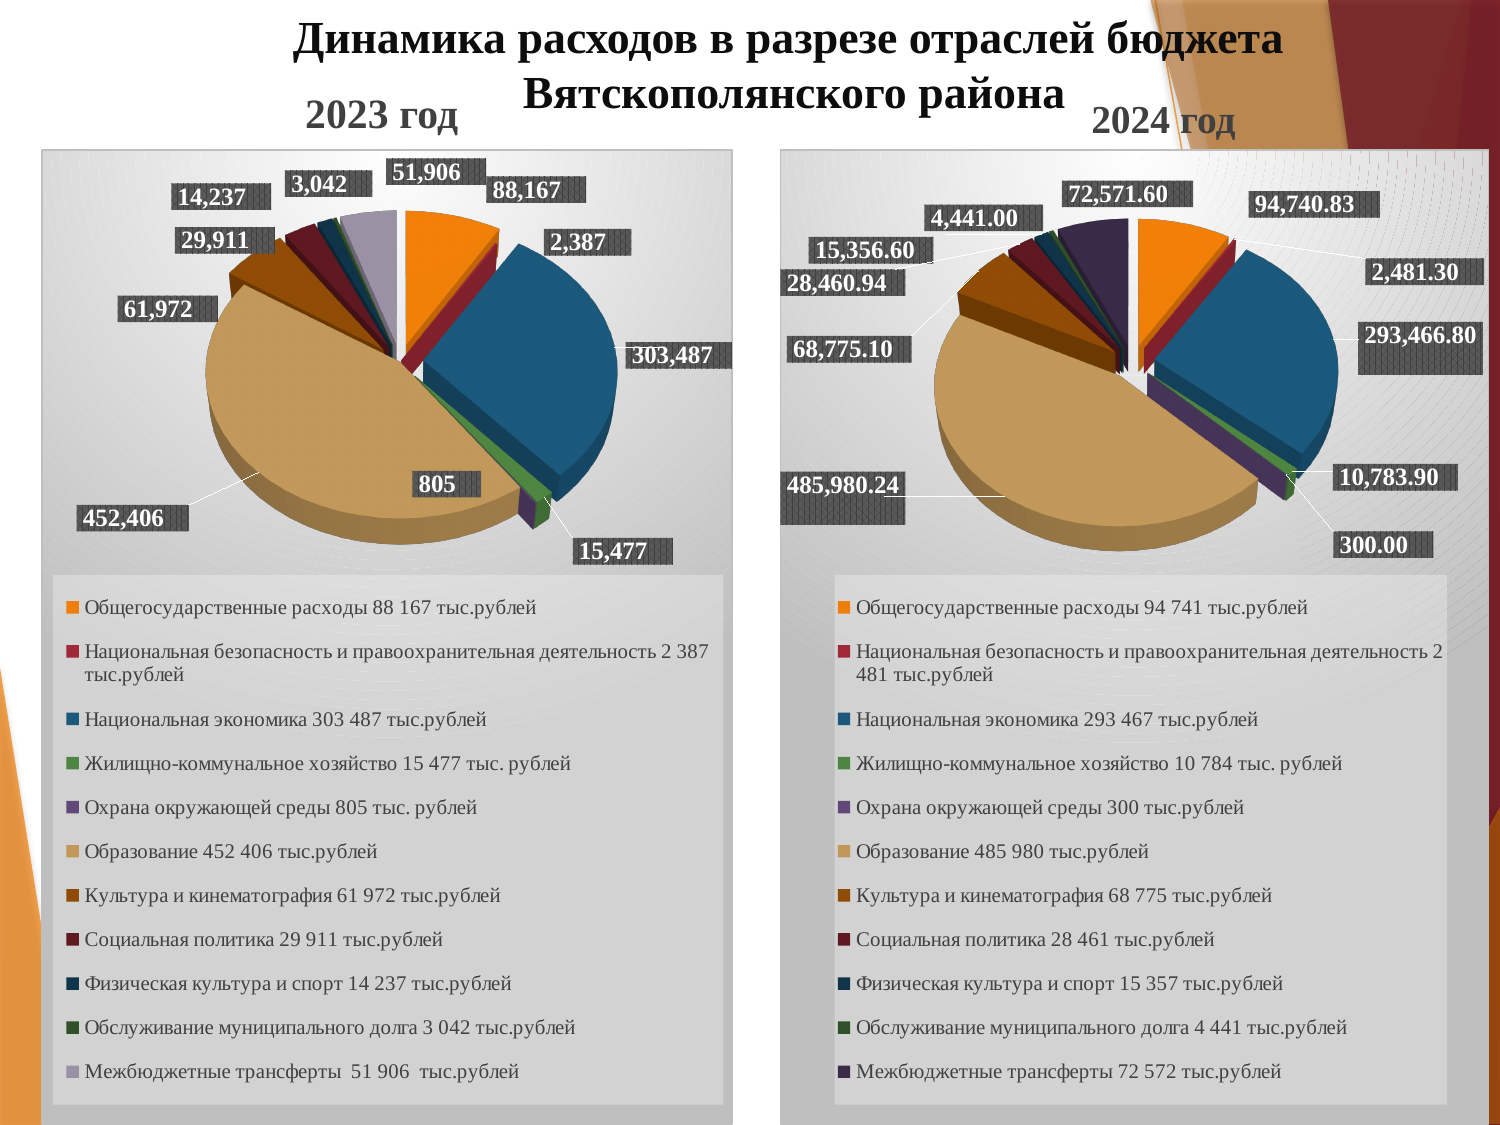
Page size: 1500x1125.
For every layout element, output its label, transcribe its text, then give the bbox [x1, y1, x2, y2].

chart [40, 148, 733, 1125]
title Динамика расходов в разрезе отраслей бюджета Вятскополянского района [76, 0, 1500, 95]
list 2024 год [1021, 73, 1306, 147]
list 2023 год [69, 78, 705, 145]
chart [779, 148, 1490, 1125]
